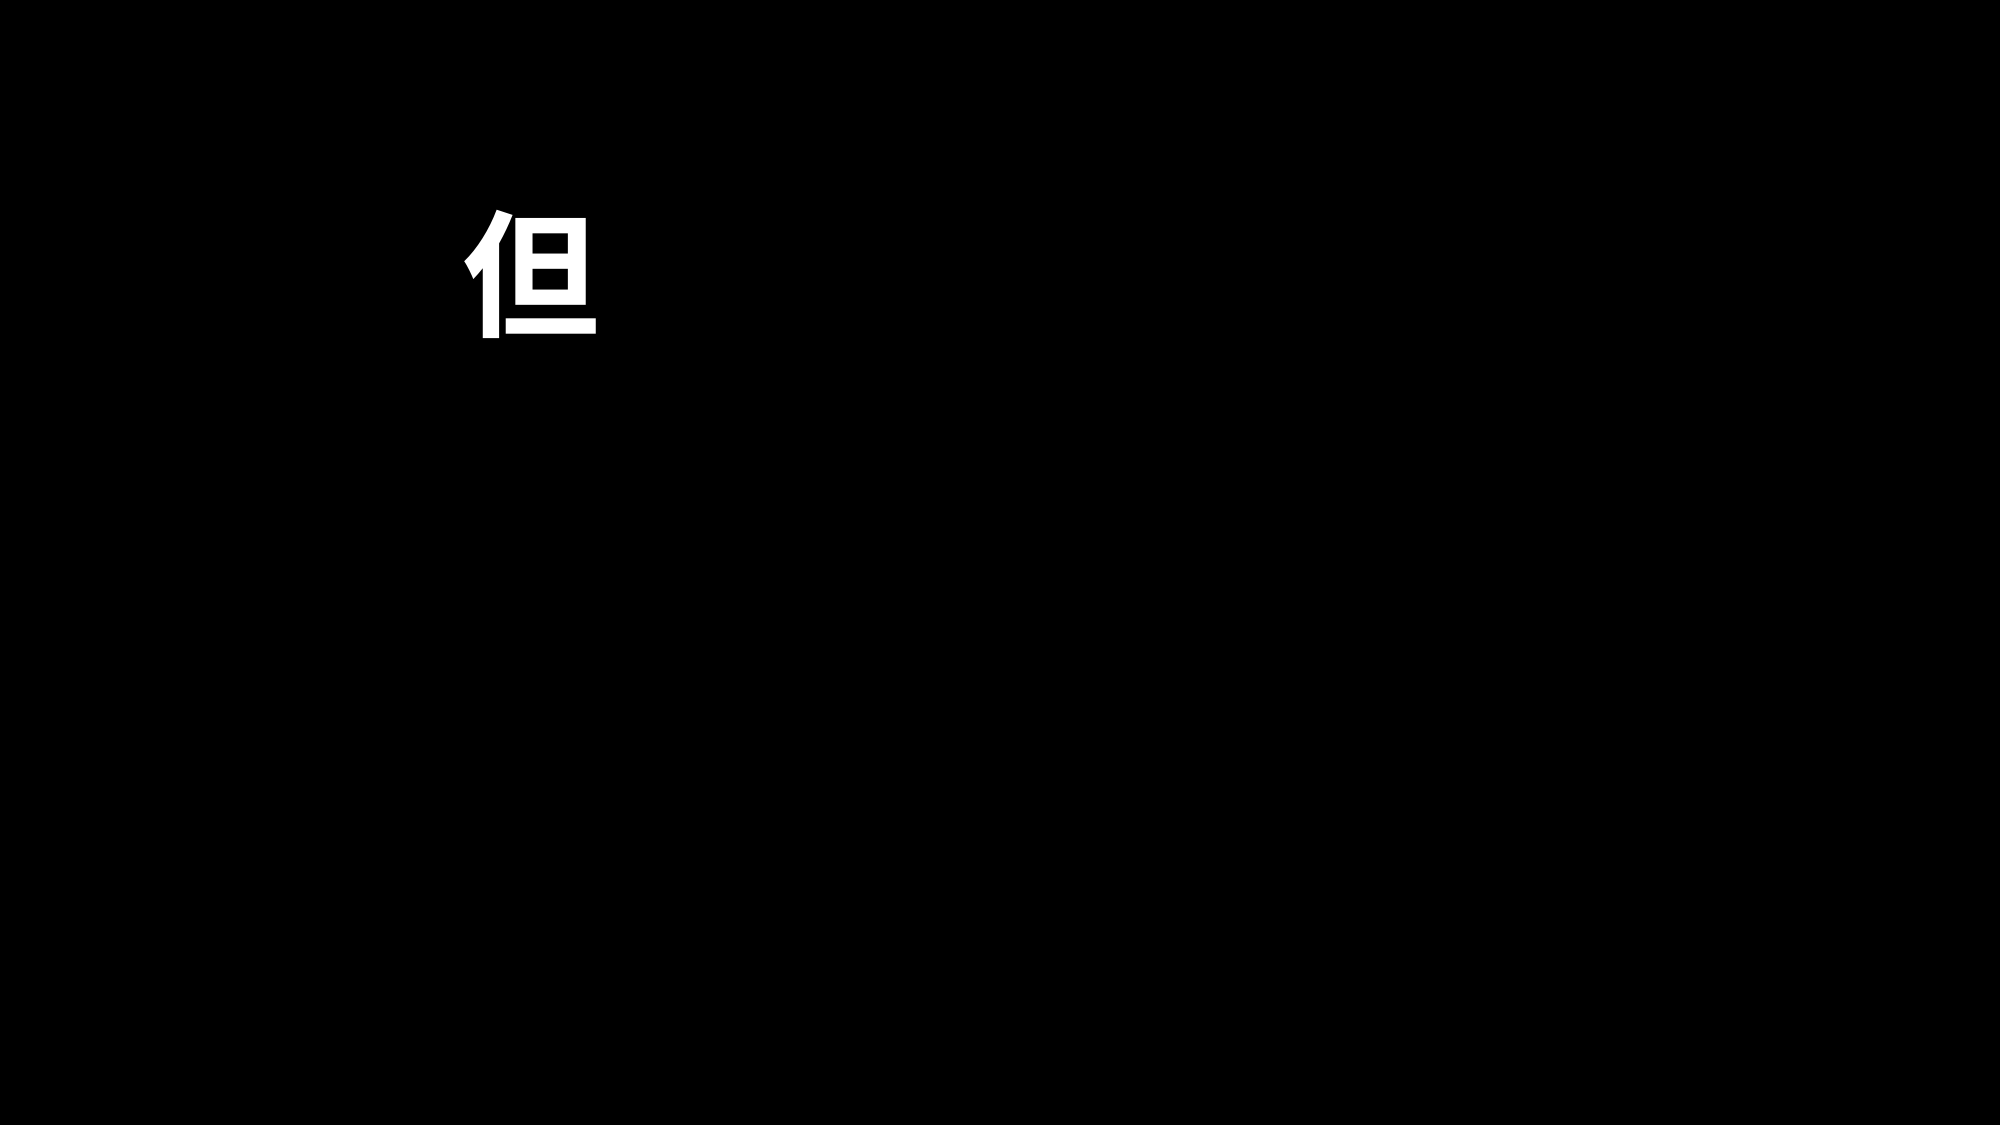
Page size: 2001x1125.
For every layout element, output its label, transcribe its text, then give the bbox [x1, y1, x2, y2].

text_box [0, 0, 2000, 1125]
text_box 但 [338, 188, 724, 354]
